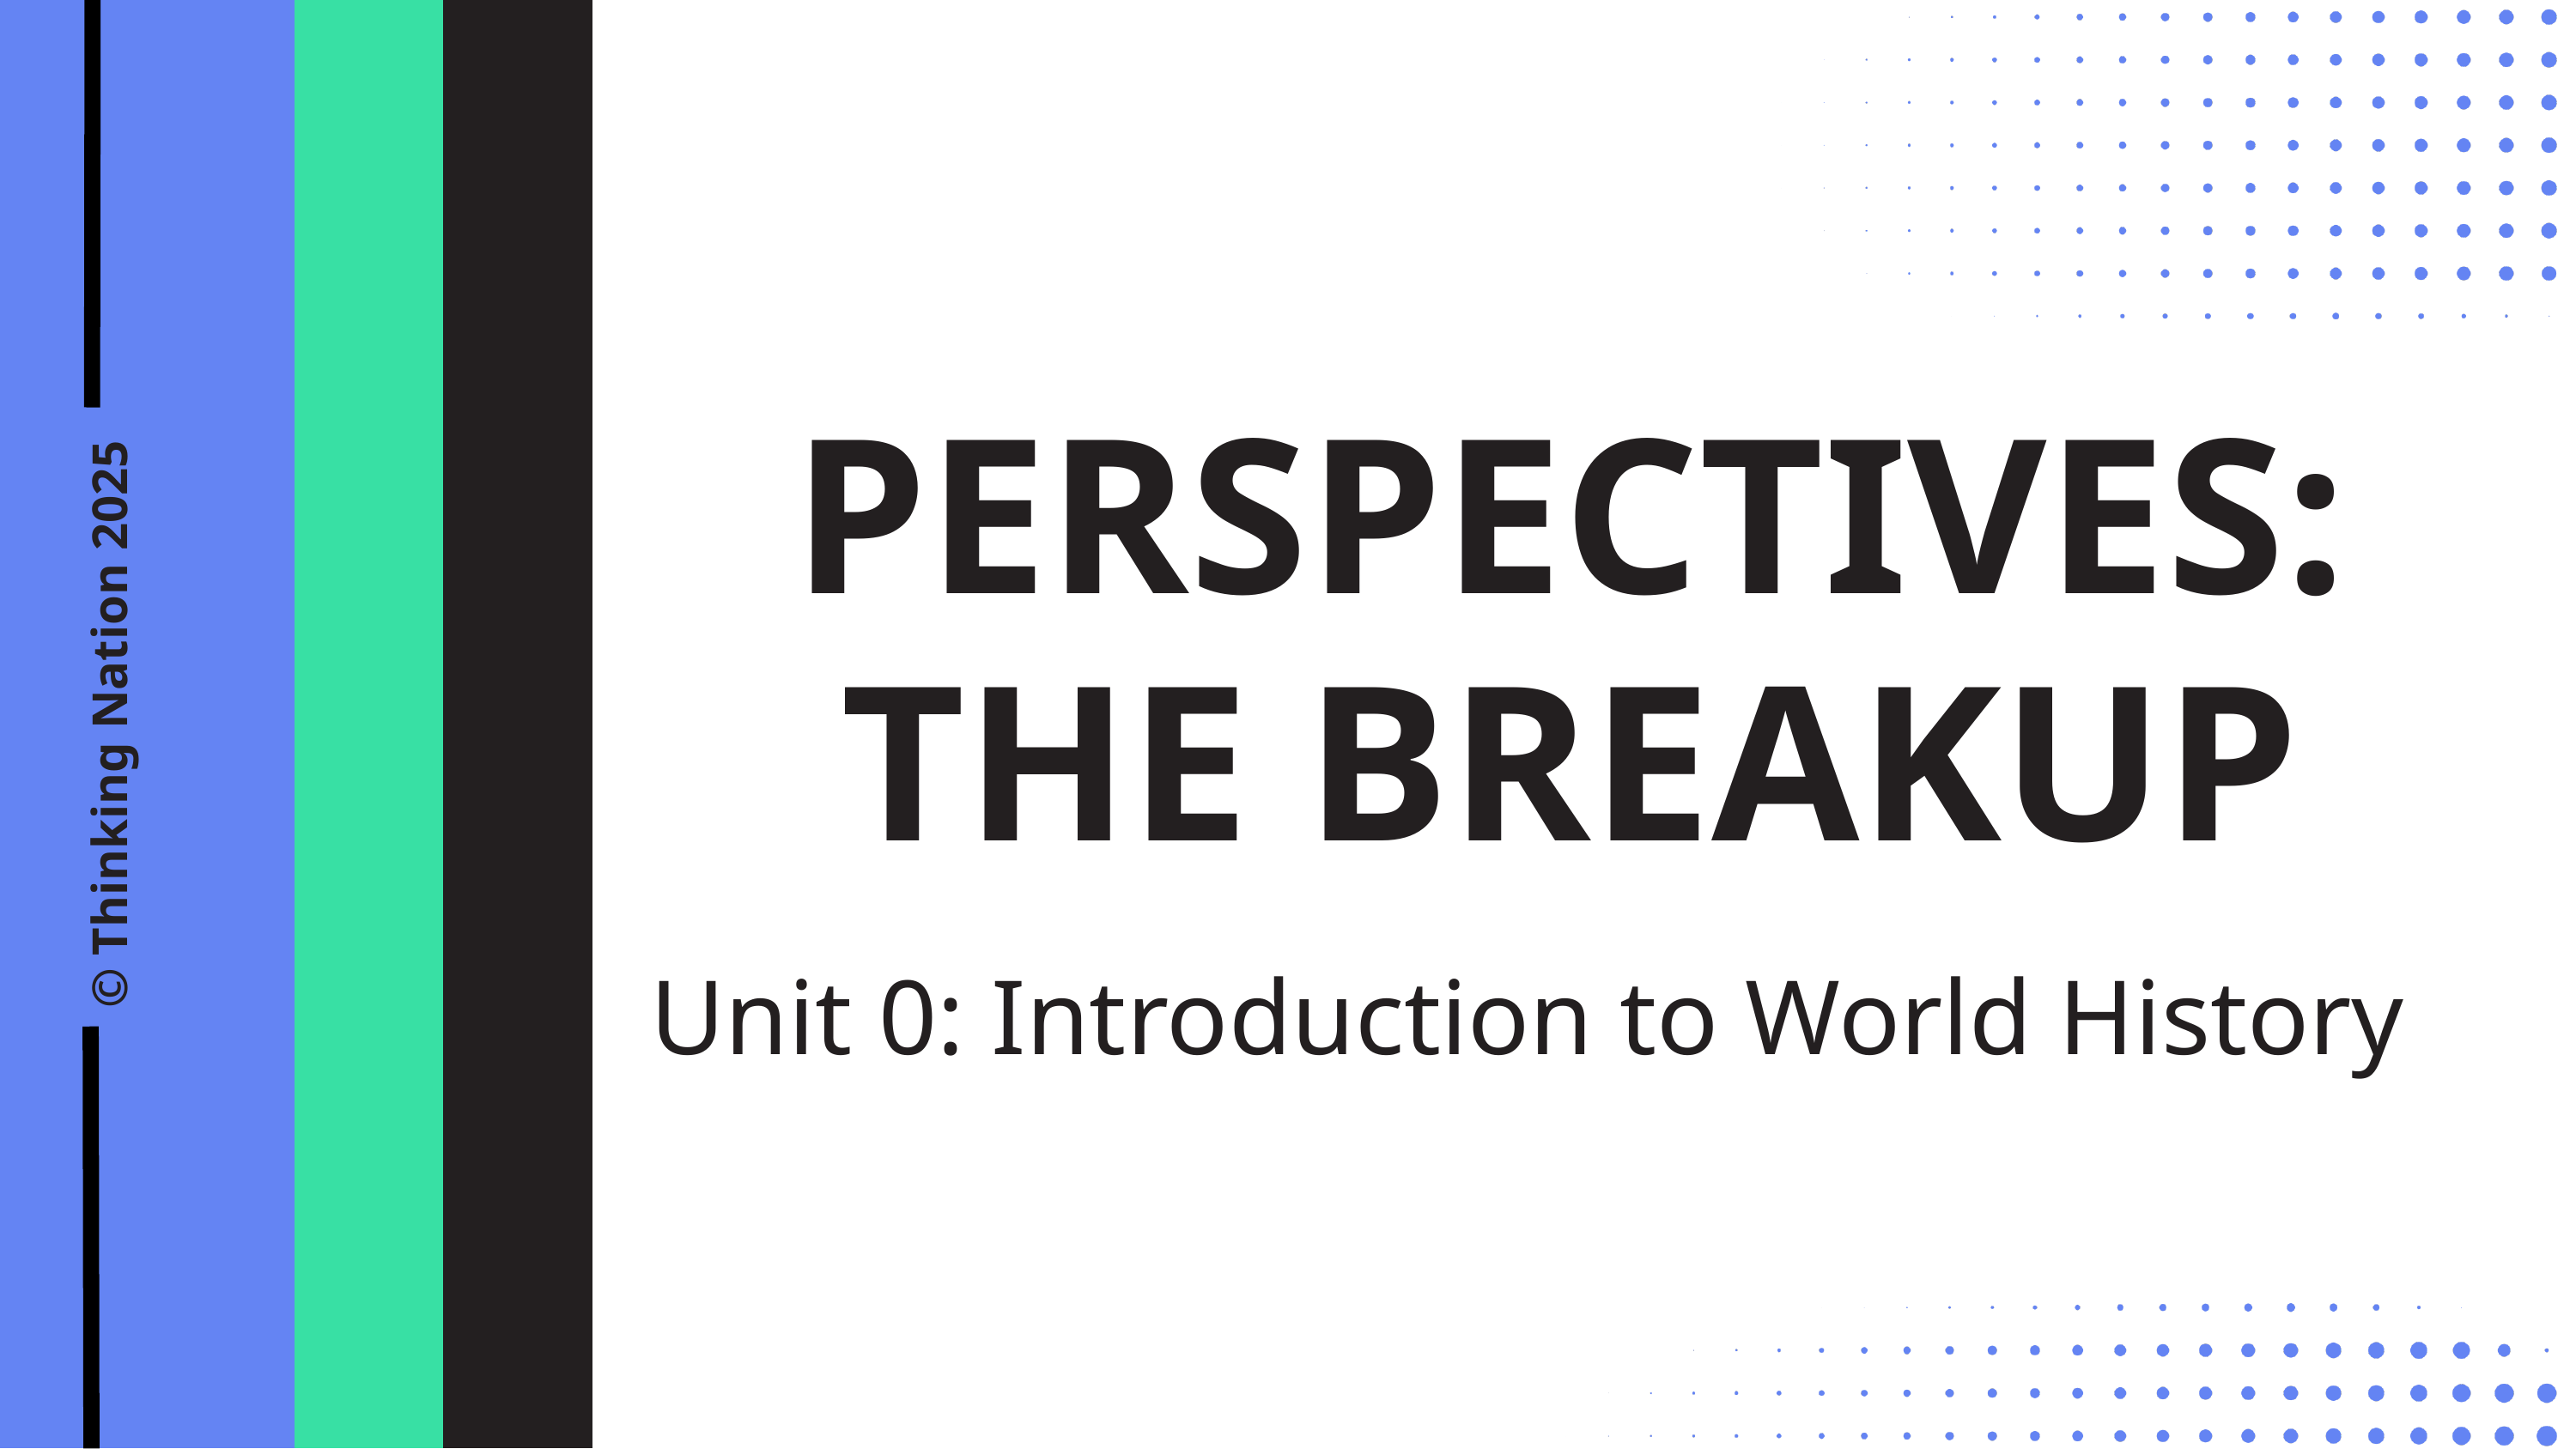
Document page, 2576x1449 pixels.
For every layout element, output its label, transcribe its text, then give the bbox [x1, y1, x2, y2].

text_box Unit 0: Introduction to World History [638, 902, 2417, 1076]
text_box [1781, 0, 2576, 319]
text_box [1565, 1303, 2576, 1449]
text_box PERSPECTIVES: THE BREAKUP [599, 396, 2562, 891]
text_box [0, 0, 593, 1449]
